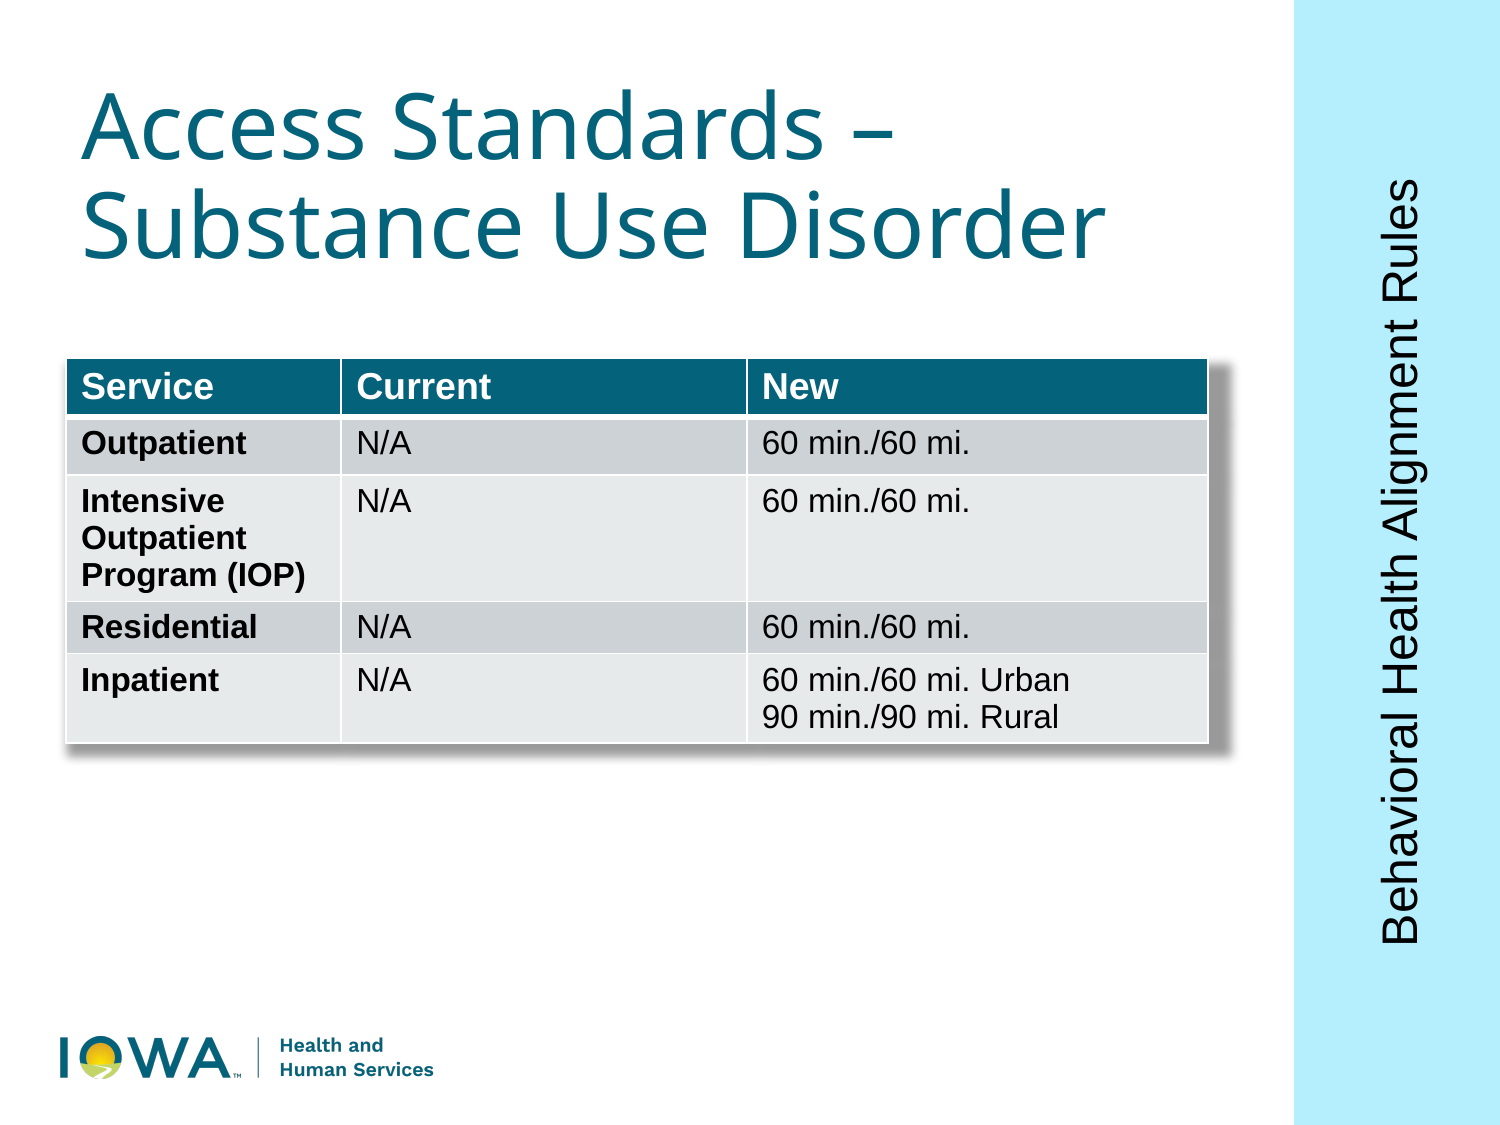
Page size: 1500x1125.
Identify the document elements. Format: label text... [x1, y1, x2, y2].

table_cell N/A [342, 602, 746, 653]
table_cell 60 min./60 mi. [748, 476, 1207, 601]
table_header Service [67, 359, 340, 414]
table_cell Residential [67, 602, 340, 653]
table_cell 60 min./60 mi. Urban 90 min./90 mi. Rural [748, 654, 1207, 742]
table_header New [748, 359, 1207, 414]
table_header Current [342, 359, 746, 414]
table_cell N/A [342, 476, 746, 601]
table_cell N/A [342, 654, 746, 742]
table_cell Intensive Outpatient Program (IOP) [67, 476, 340, 601]
table_cell Outpatient [67, 420, 340, 474]
picture [60, 1036, 434, 1079]
table_cell Inpatient [67, 654, 340, 742]
table_cell N/A [342, 420, 746, 474]
title Access Standards – Substance Use Disorder [66, 70, 1294, 288]
text_box Behavioral Health Alignment Rules [1294, 0, 1500, 1125]
table_cell 60 min./60 mi. [748, 602, 1207, 653]
table_cell 60 min./60 mi. [748, 420, 1207, 474]
